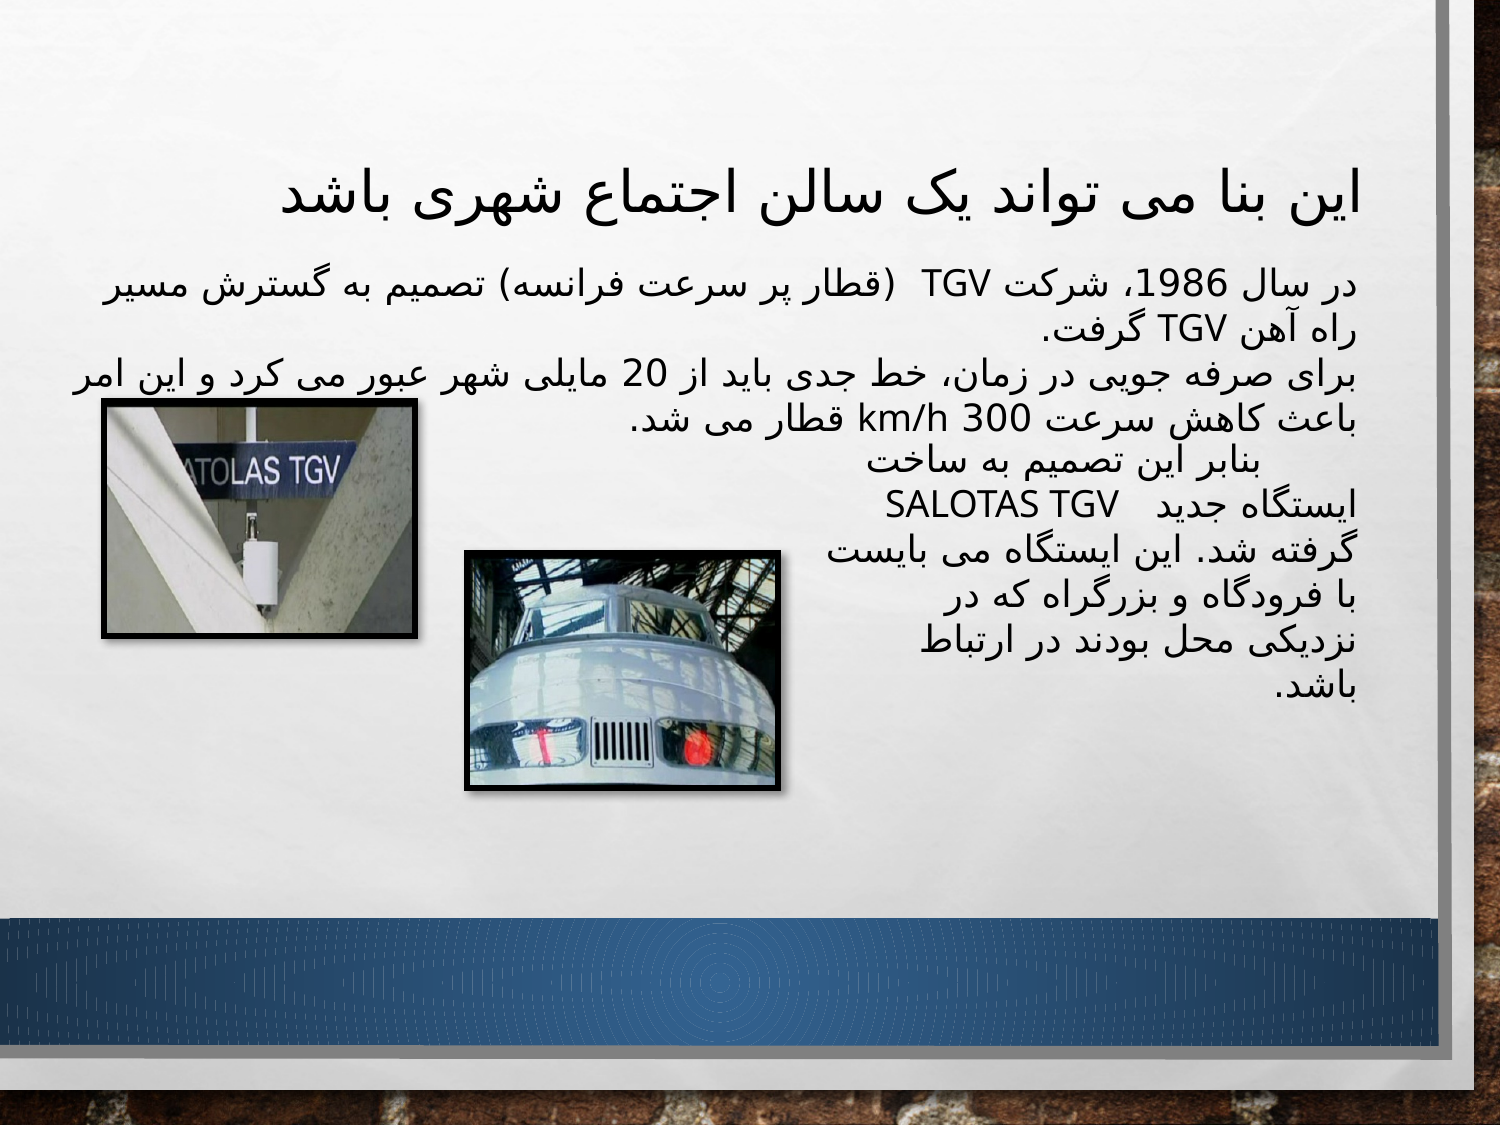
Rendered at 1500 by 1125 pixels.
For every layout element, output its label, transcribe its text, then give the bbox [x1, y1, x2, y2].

picture [470, 556, 776, 786]
picture [106, 403, 413, 633]
text_box بنابر این تصمیم به ساخت ایستگاه جدید SALOTAS TGV گرفته شد. این ایستگاه می بایست با فرودگاه و بزرگراه که در نزدیکی محل بودند در ارتباط باشد. [810, 427, 1373, 713]
text_box در سال 1986، شرکت TGV (قطار پر سرعت فرانسه) تصمیم به گسترش مسیر راه آهن TGV گرفت. برای صرفه جویی در زمان، خط جدی باید از 20 مایلی شهر عبور می کرد و این امر باعث کاهش سرعت 300 km/h قطار می شد. [36, 251, 1373, 447]
picture [0, 0, 1500, 1125]
text_box اين بنا می تواند يک سالن اجتماع شهری باشد [212, 146, 1380, 232]
